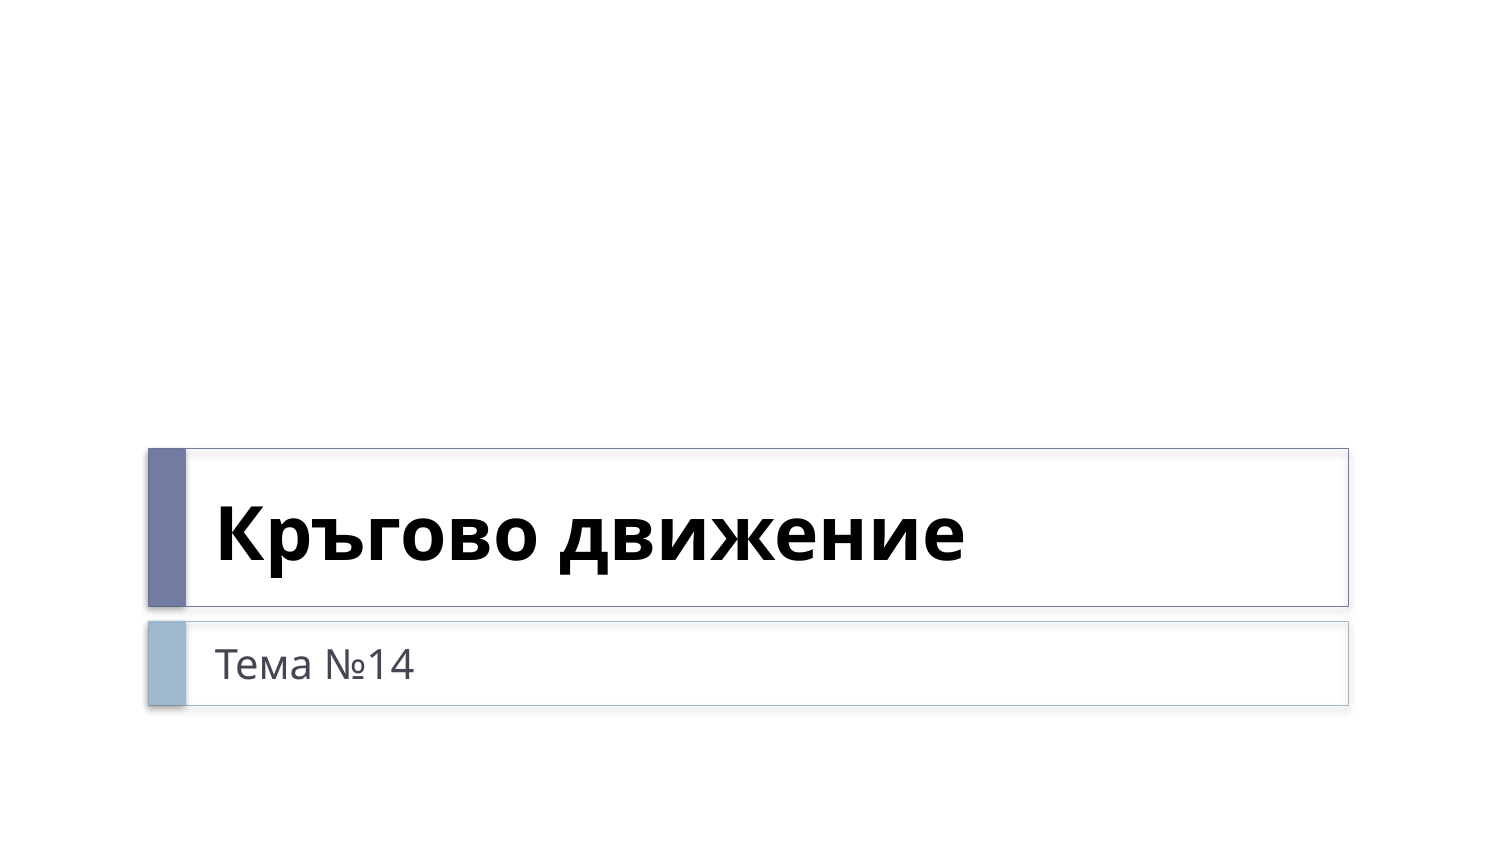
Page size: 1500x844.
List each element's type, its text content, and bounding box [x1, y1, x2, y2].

title Кръгово движение [200, 478, 1325, 600]
subtitle Тема №14 [200, 630, 1325, 697]
